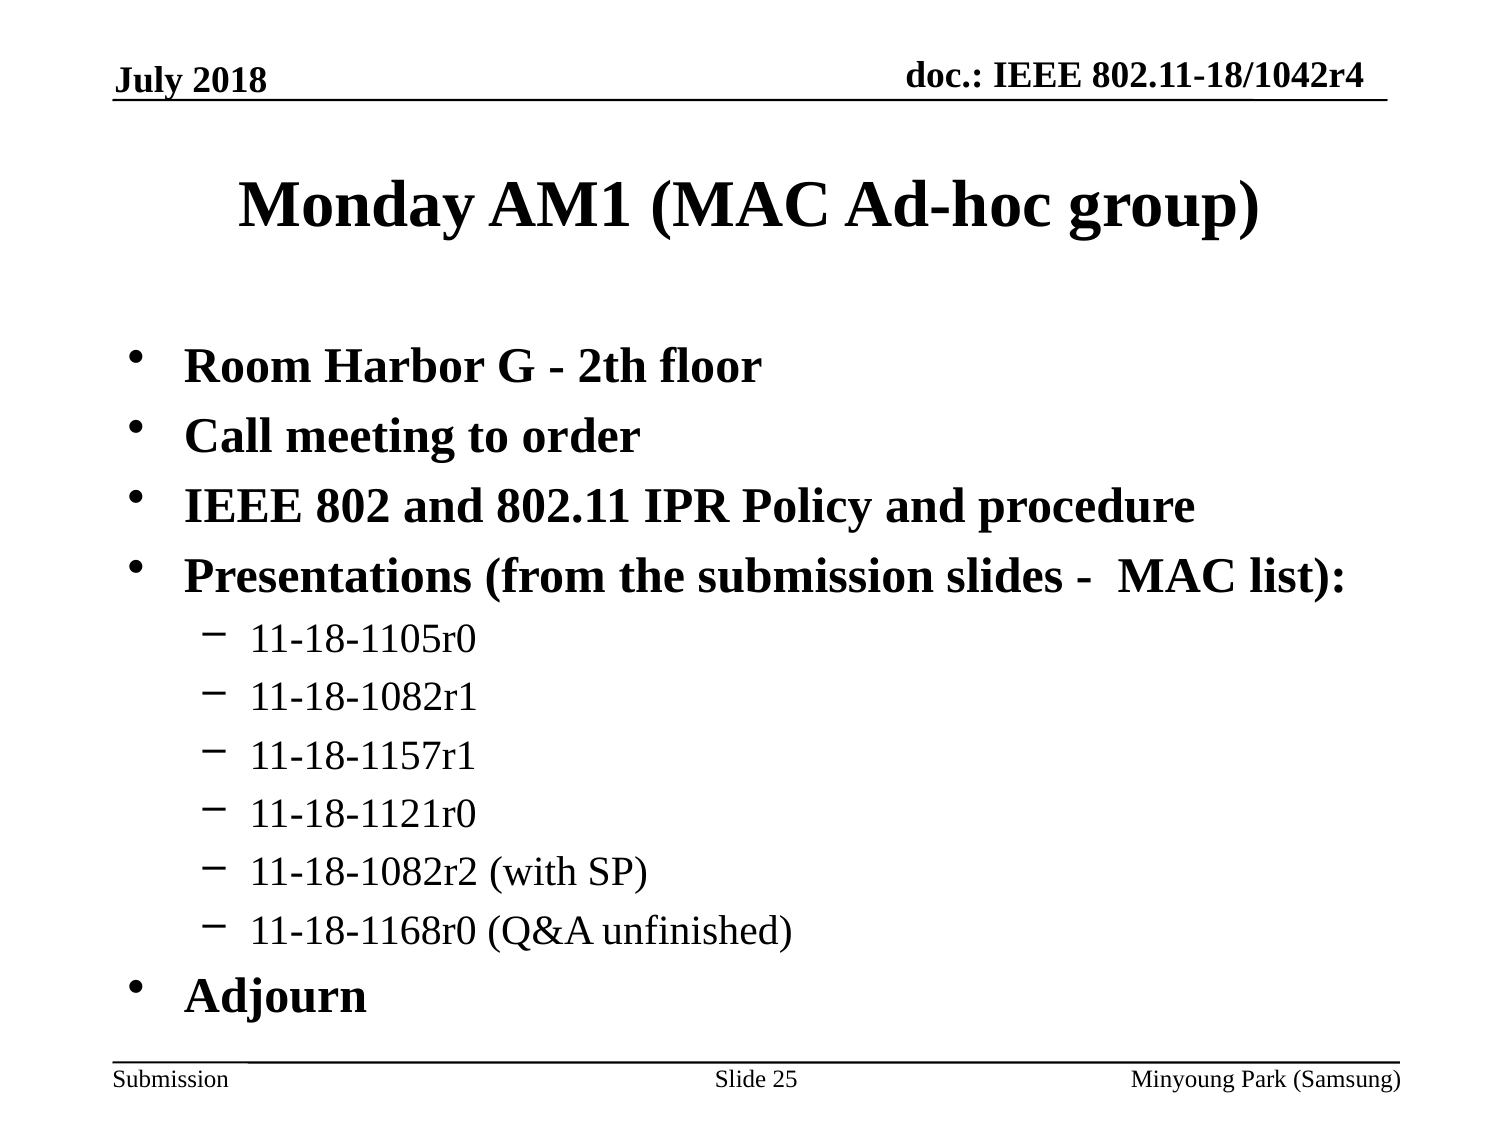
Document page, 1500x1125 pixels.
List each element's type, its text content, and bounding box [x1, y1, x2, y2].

list Room Harbor G - 2th floor Call meeting to order IEEE 802 and 802.11 IPR Policy and procedure Presentations (from the submission slides - MAC list): 11-18-1105r0 11-18-1082r1 11-18-1157r1 11-18-1121r0 11-18-1082r2 (with SP) 11-18-1168r0 (Q&A unfinished) Adjourn [112, 324, 1488, 1063]
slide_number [114, 54, 335, 101]
footer Minyoung Park (Samsung) [949, 1061, 1402, 1093]
slide_number Slide 25 [712, 1061, 800, 1093]
title Monday AM1 (MAC Ad-hoc group) [112, 112, 1388, 288]
